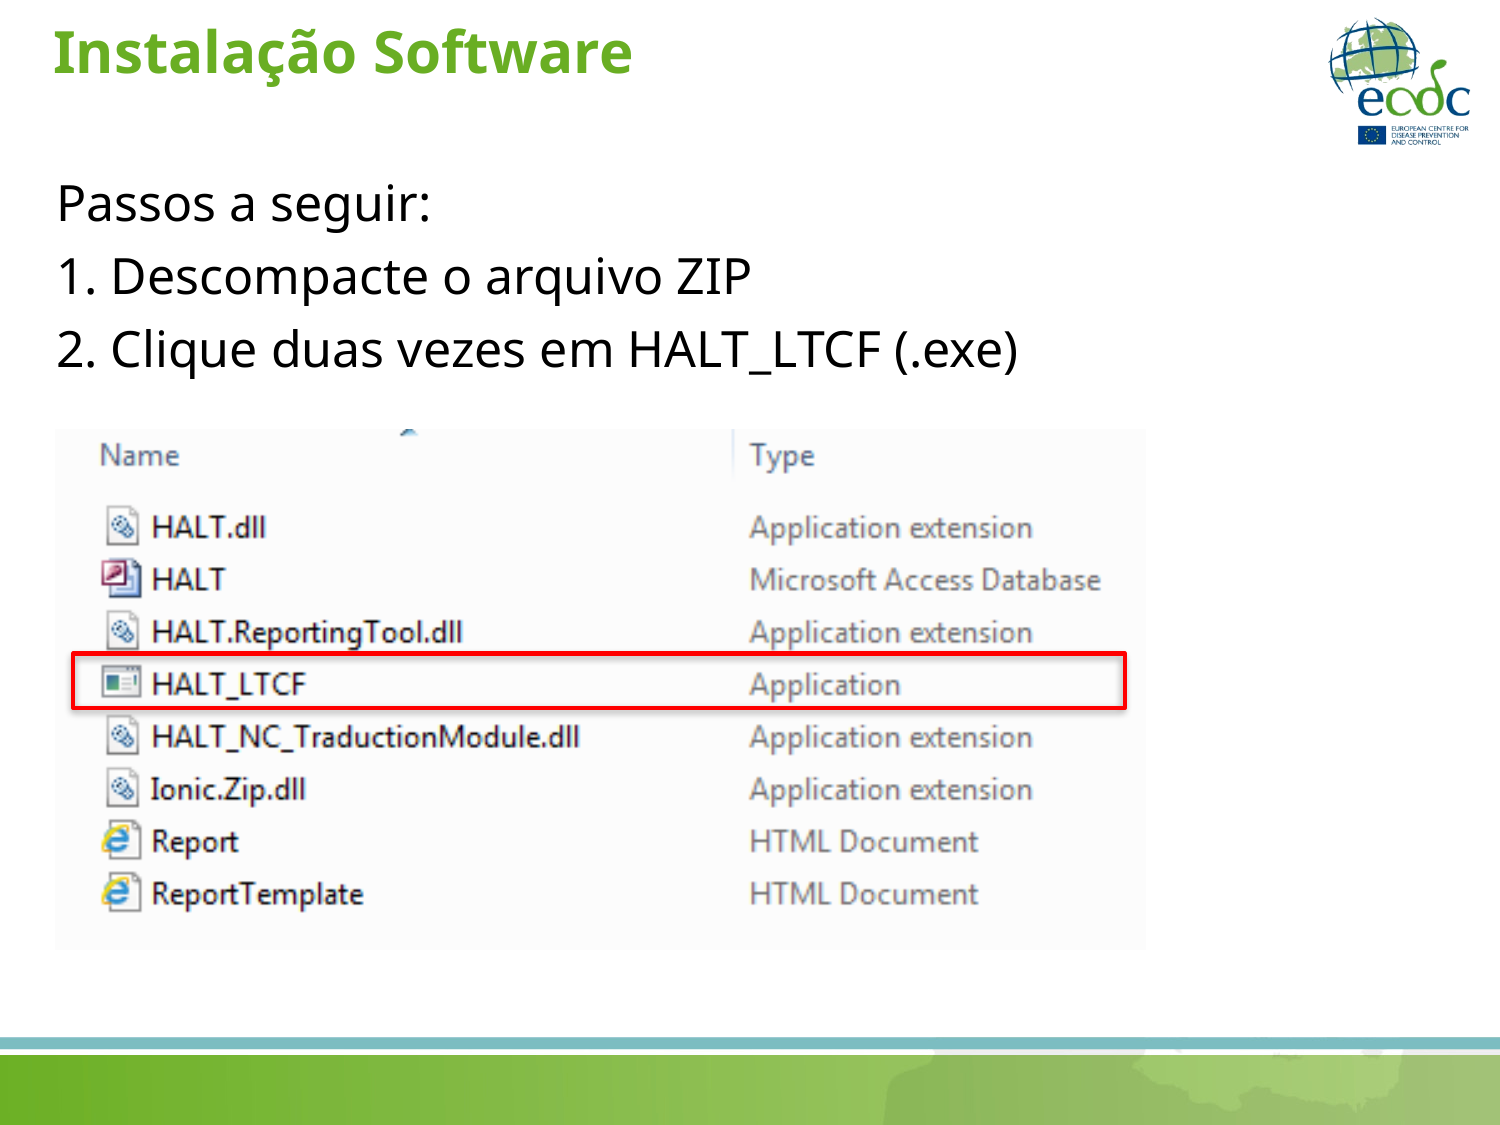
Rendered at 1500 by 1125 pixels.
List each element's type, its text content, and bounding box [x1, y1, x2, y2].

picture [0, 1037, 1500, 1125]
list Passos a seguir: Descompacte o arquivo ZIP Clique duas vezes em HALT_LTCF (.exe) [55, 177, 1455, 1024]
picture [1328, 17, 1473, 148]
picture [55, 429, 1146, 950]
title Instalação Software [53, 23, 1404, 159]
